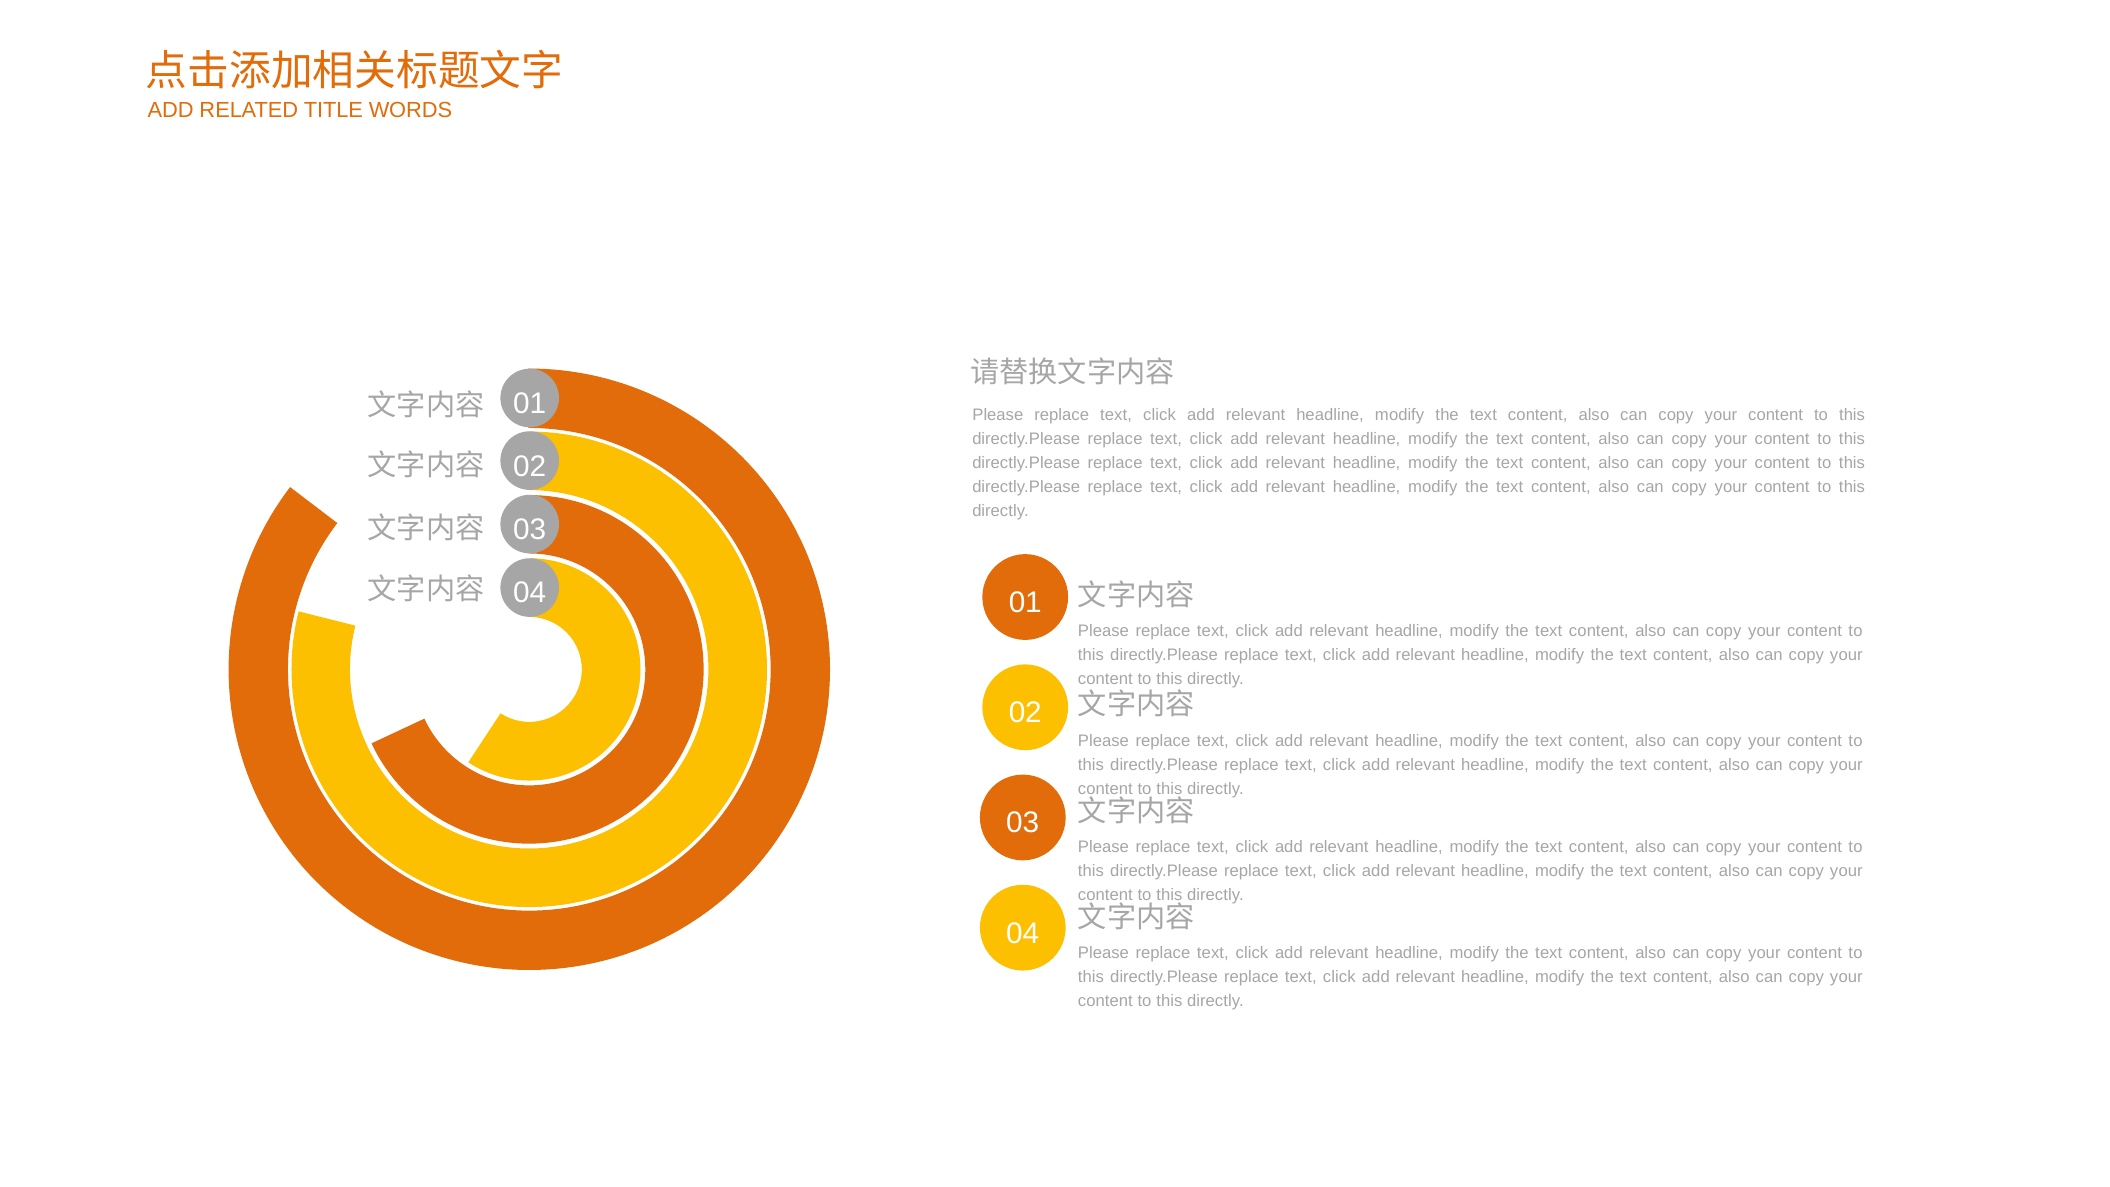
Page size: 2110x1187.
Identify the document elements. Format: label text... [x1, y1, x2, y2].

text_box 02 [981, 663, 1070, 752]
text_box 文字内容 [1077, 798, 1251, 827]
text_box 点击添加相关标题文字 [145, 43, 564, 95]
text_box 文字内容 [1077, 569, 1251, 611]
text_box 04 [978, 883, 1067, 972]
text_box 请替换文字内容 [970, 346, 1209, 389]
text_box 文字内容 [1077, 688, 1251, 721]
text_box Please replace text, click add relevant headline, modify the text content, also can copy your content to this directly.Please replace text, click add relevant headline, modify the text content, also can copy your content to this directly. [1077, 615, 1864, 688]
text_box Please replace text, click add relevant headline, modify the text content, also can copy your content to this directly.Please replace text, click add relevant headline, modify the text content, also can copy your content to this directly. [1077, 831, 1864, 904]
text_box 文字内容 [1077, 904, 1251, 933]
text_box 01 [981, 553, 1070, 641]
text_box 03 [978, 773, 1067, 862]
text_box Please replace text, click add relevant headline, modify the text content, also can copy your content to this directly.Please replace text, click add relevant headline, modify the text content, also can copy your content to this directly.Please replace text, click add relevant headline, modify the text content, also can copy your content to this directly.Please replace text, click add relevant headline, modify the text content, also can copy your content to this directly. [972, 399, 1867, 520]
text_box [228, 368, 830, 971]
text_box Please replace text, click add relevant headline, modify the text content, also can copy your content to this directly.Please replace text, click add relevant headline, modify the text content, also can copy your content to this directly. [1077, 937, 1864, 1010]
text_box ADD RELATED TITLE WORDS [147, 96, 453, 123]
text_box Please replace text, click add relevant headline, modify the text content, also can copy your content to this directly.Please replace text, click add relevant headline, modify the text content, also can copy your content to this directly. [1077, 725, 1864, 798]
